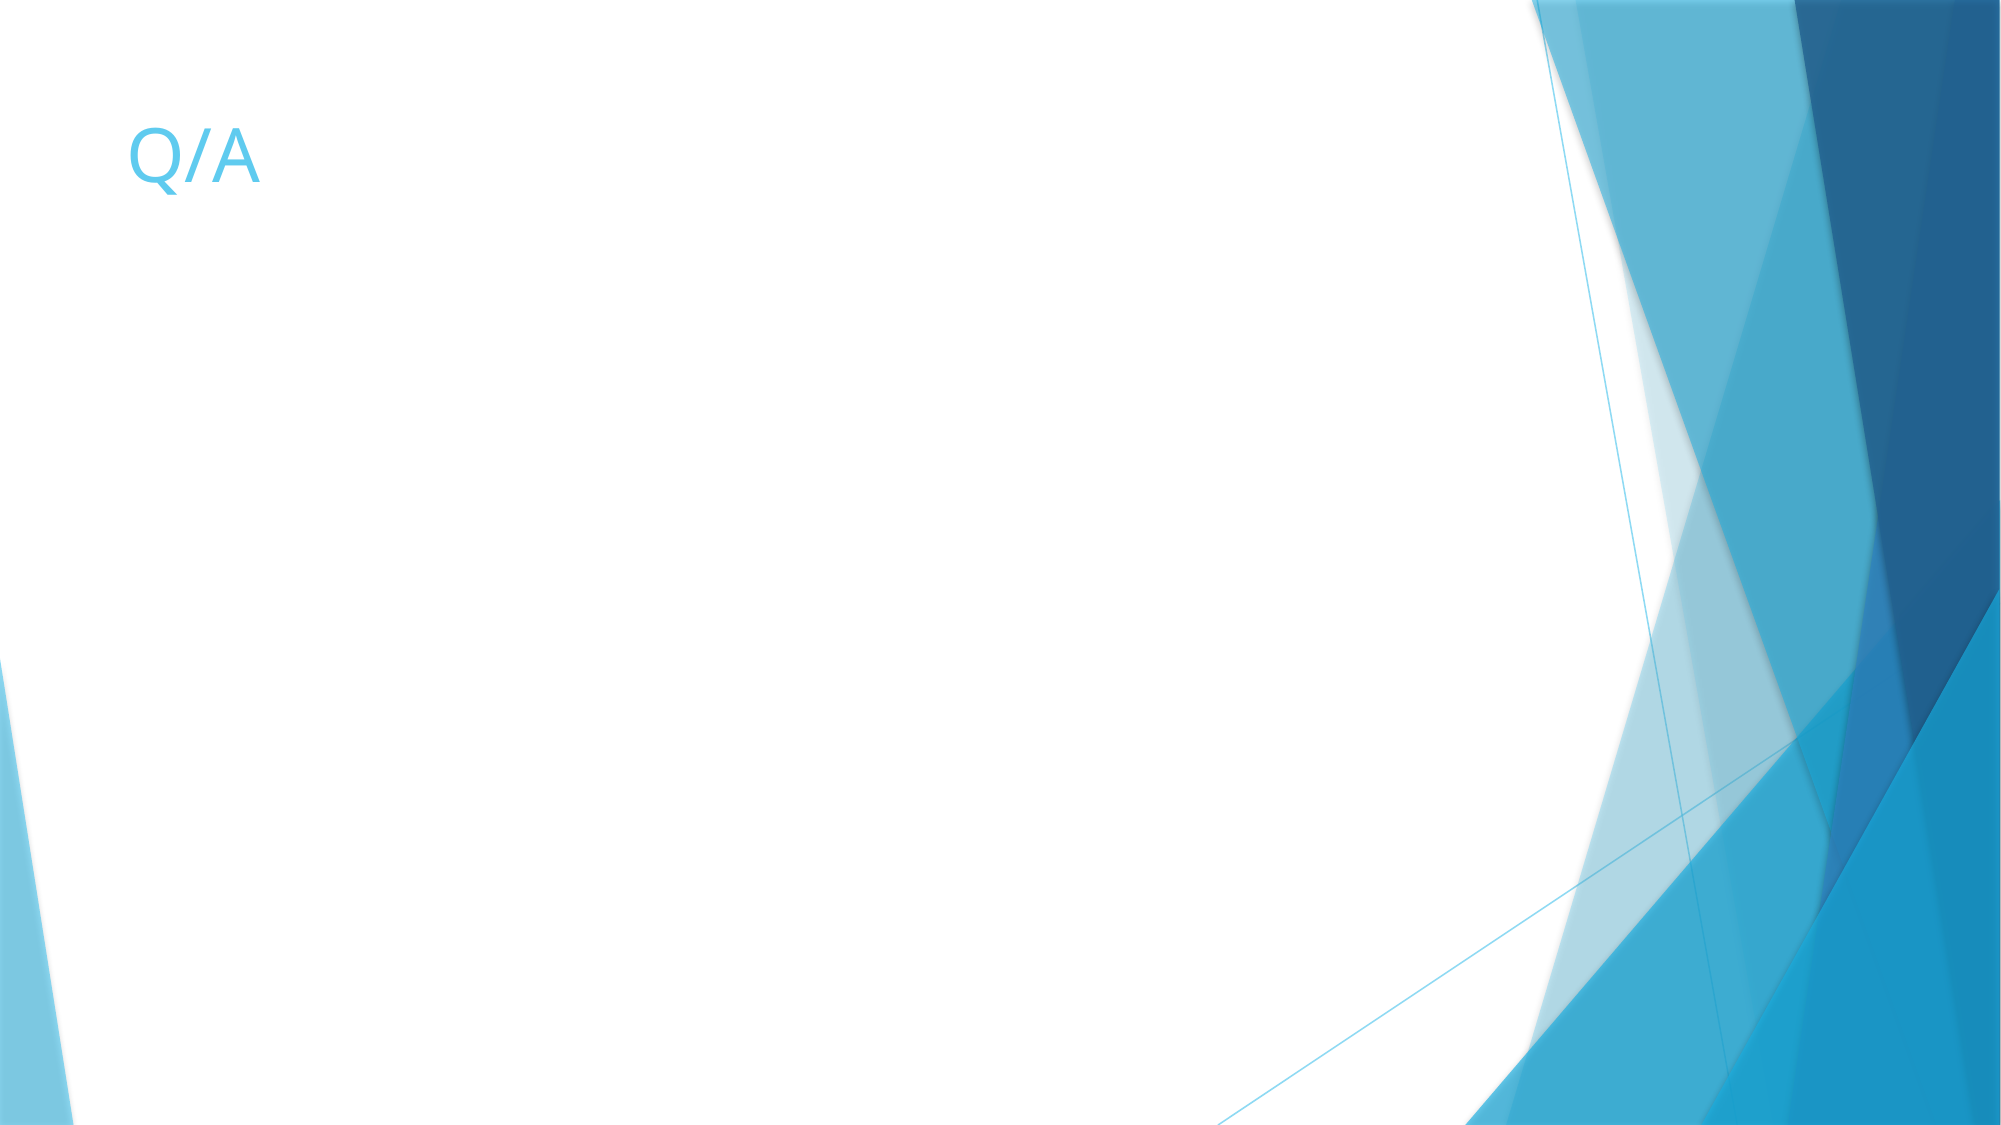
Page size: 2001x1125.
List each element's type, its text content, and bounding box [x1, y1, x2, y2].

title Q/A [111, 99, 1522, 317]
